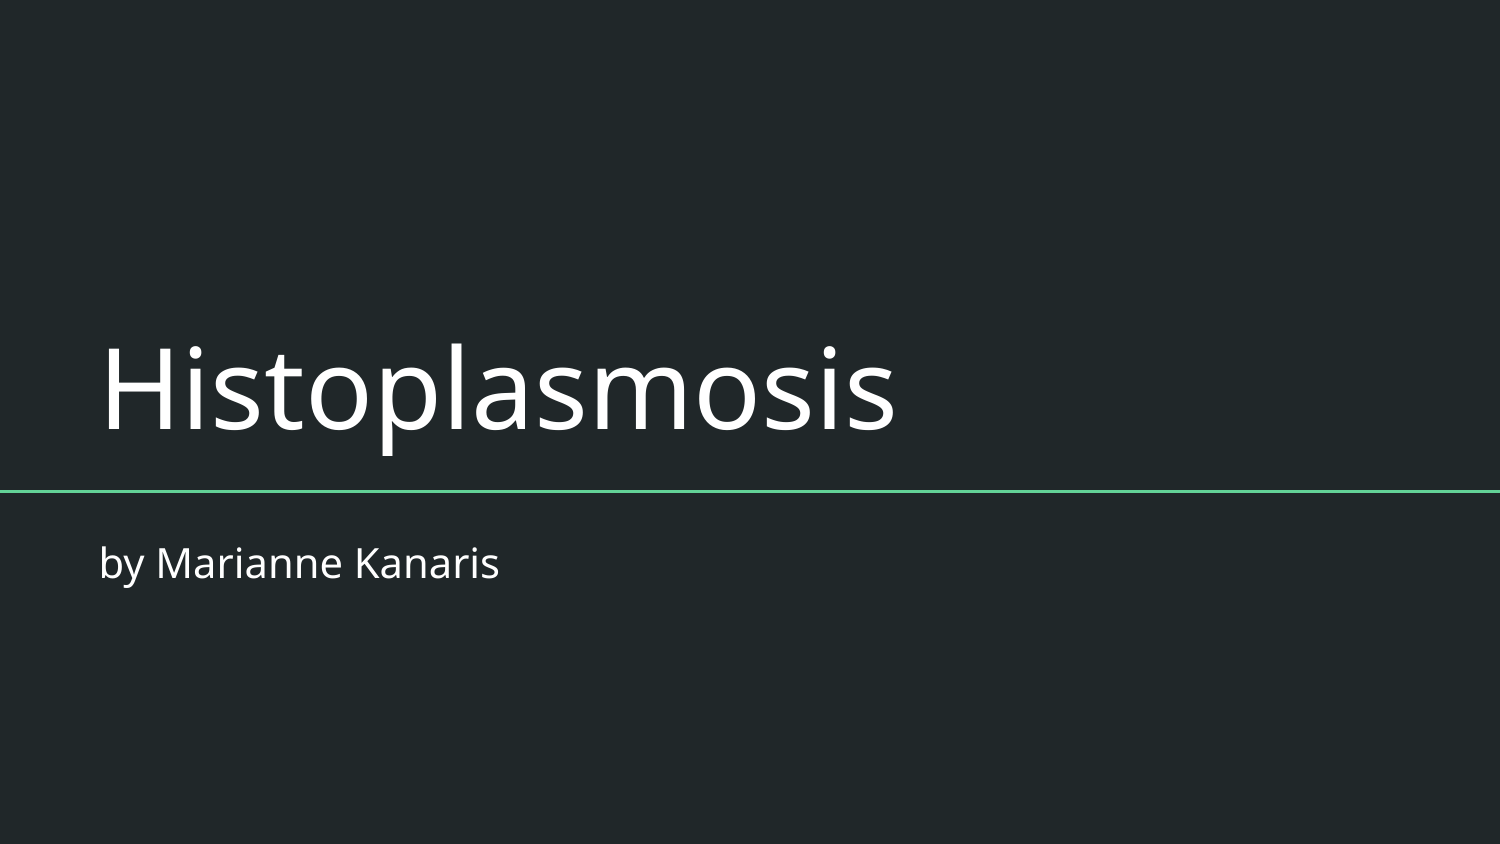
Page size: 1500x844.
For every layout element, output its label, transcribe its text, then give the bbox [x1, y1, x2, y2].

subtitle by Marianne Kanaris [83, 522, 1417, 626]
title Histoplasmosis [83, 206, 1417, 467]
